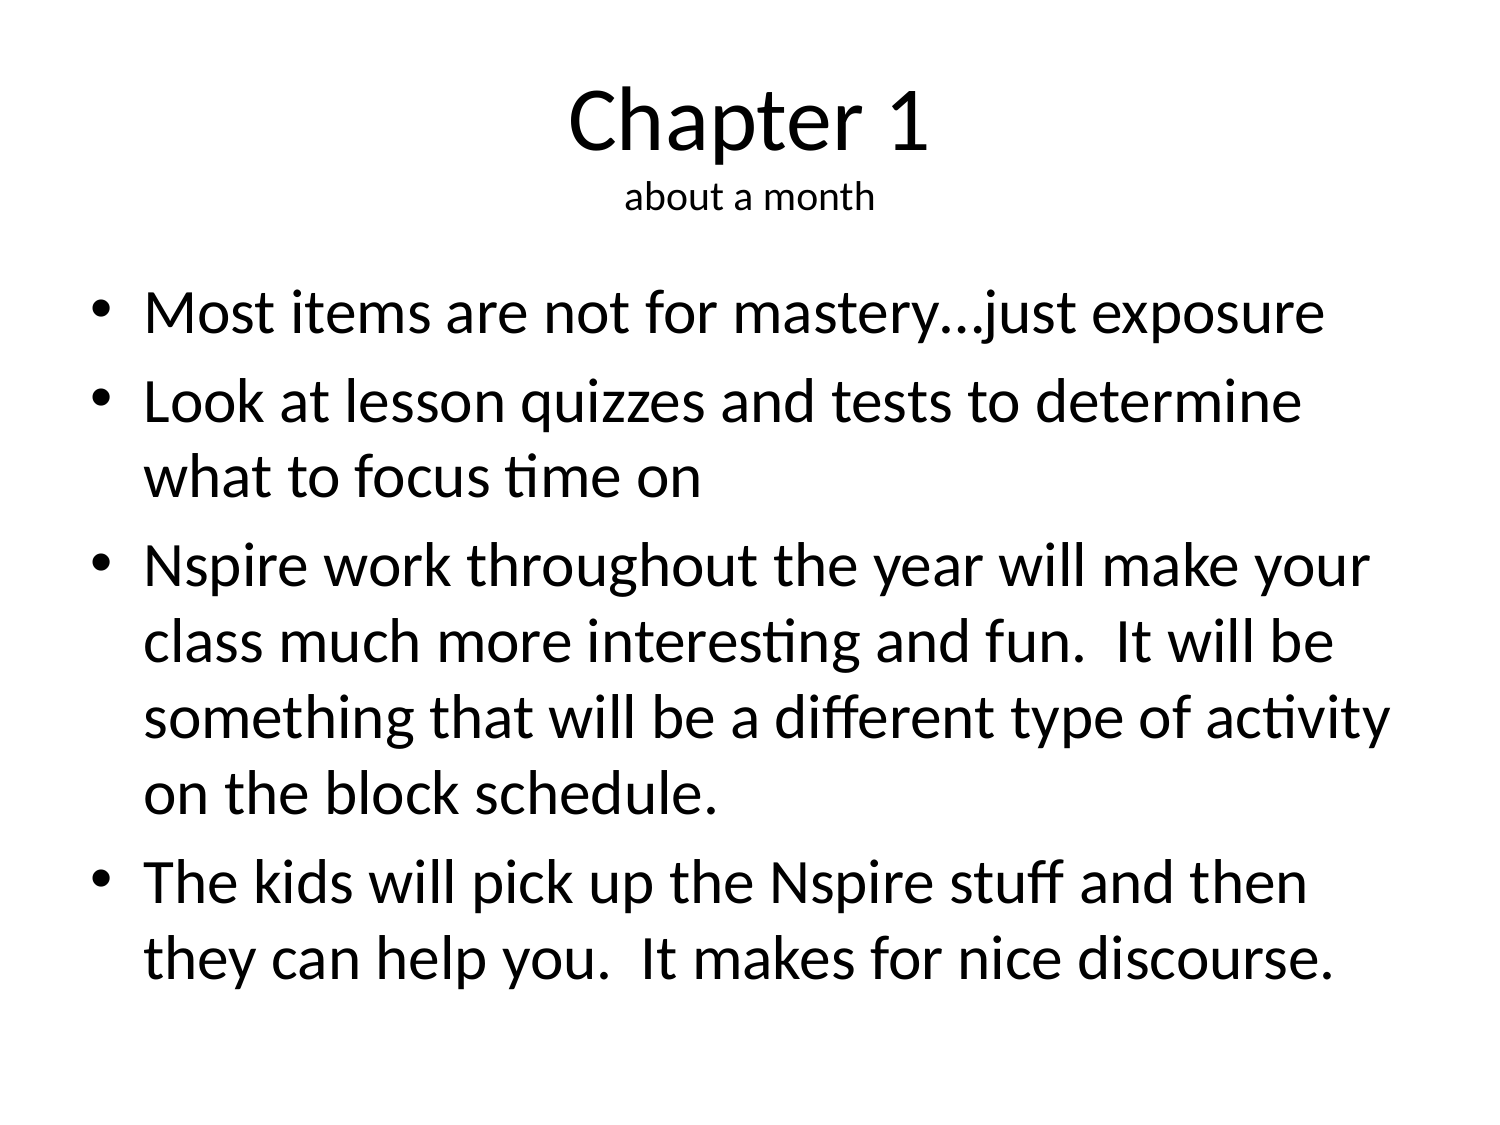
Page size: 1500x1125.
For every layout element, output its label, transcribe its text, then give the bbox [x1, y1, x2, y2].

title Chapter 1 about a month [75, 45, 1425, 233]
list Most items are not for mastery…just exposure Look at lesson quizzes and tests to determine what to focus time on Nspire work throughout the year will make your class much more interesting and fun. It will be something that will be a different type of activity on the block schedule. The kids will pick up the Nspire stuff and then they can help you. It makes for nice discourse. [75, 262, 1425, 1005]
